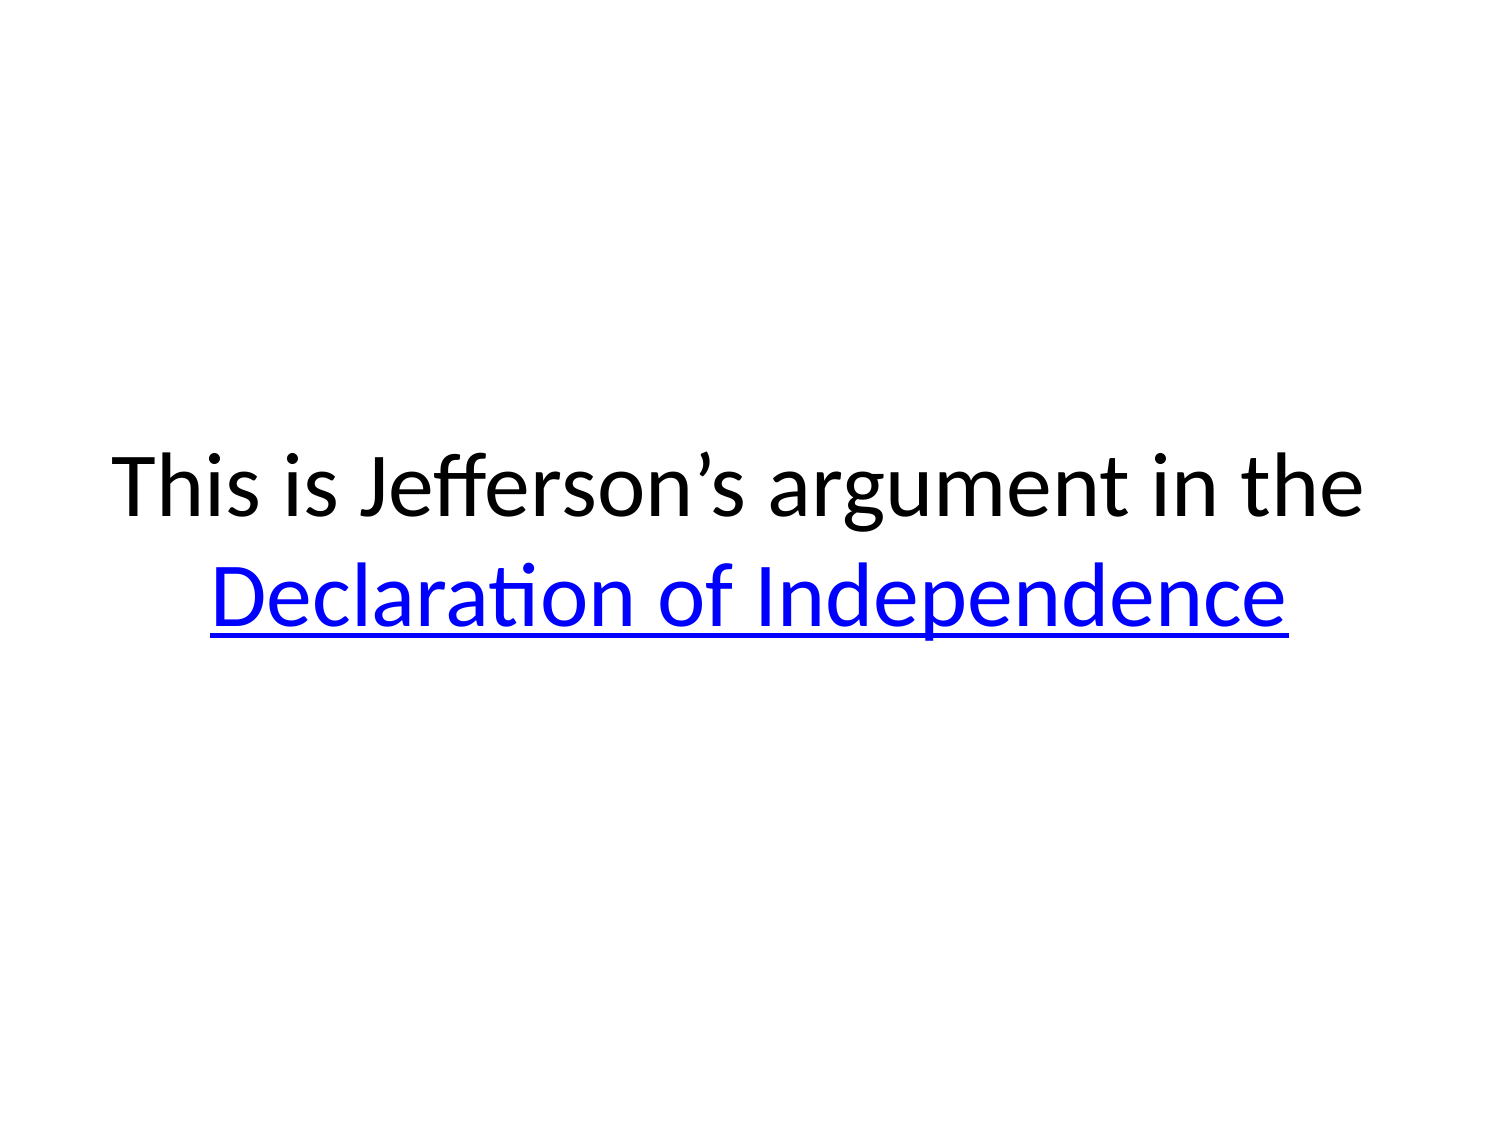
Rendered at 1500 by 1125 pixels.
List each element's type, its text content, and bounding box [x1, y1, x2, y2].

title This is Jefferson’s argument in the Declaration of Independence [74, 44, 1426, 1026]
